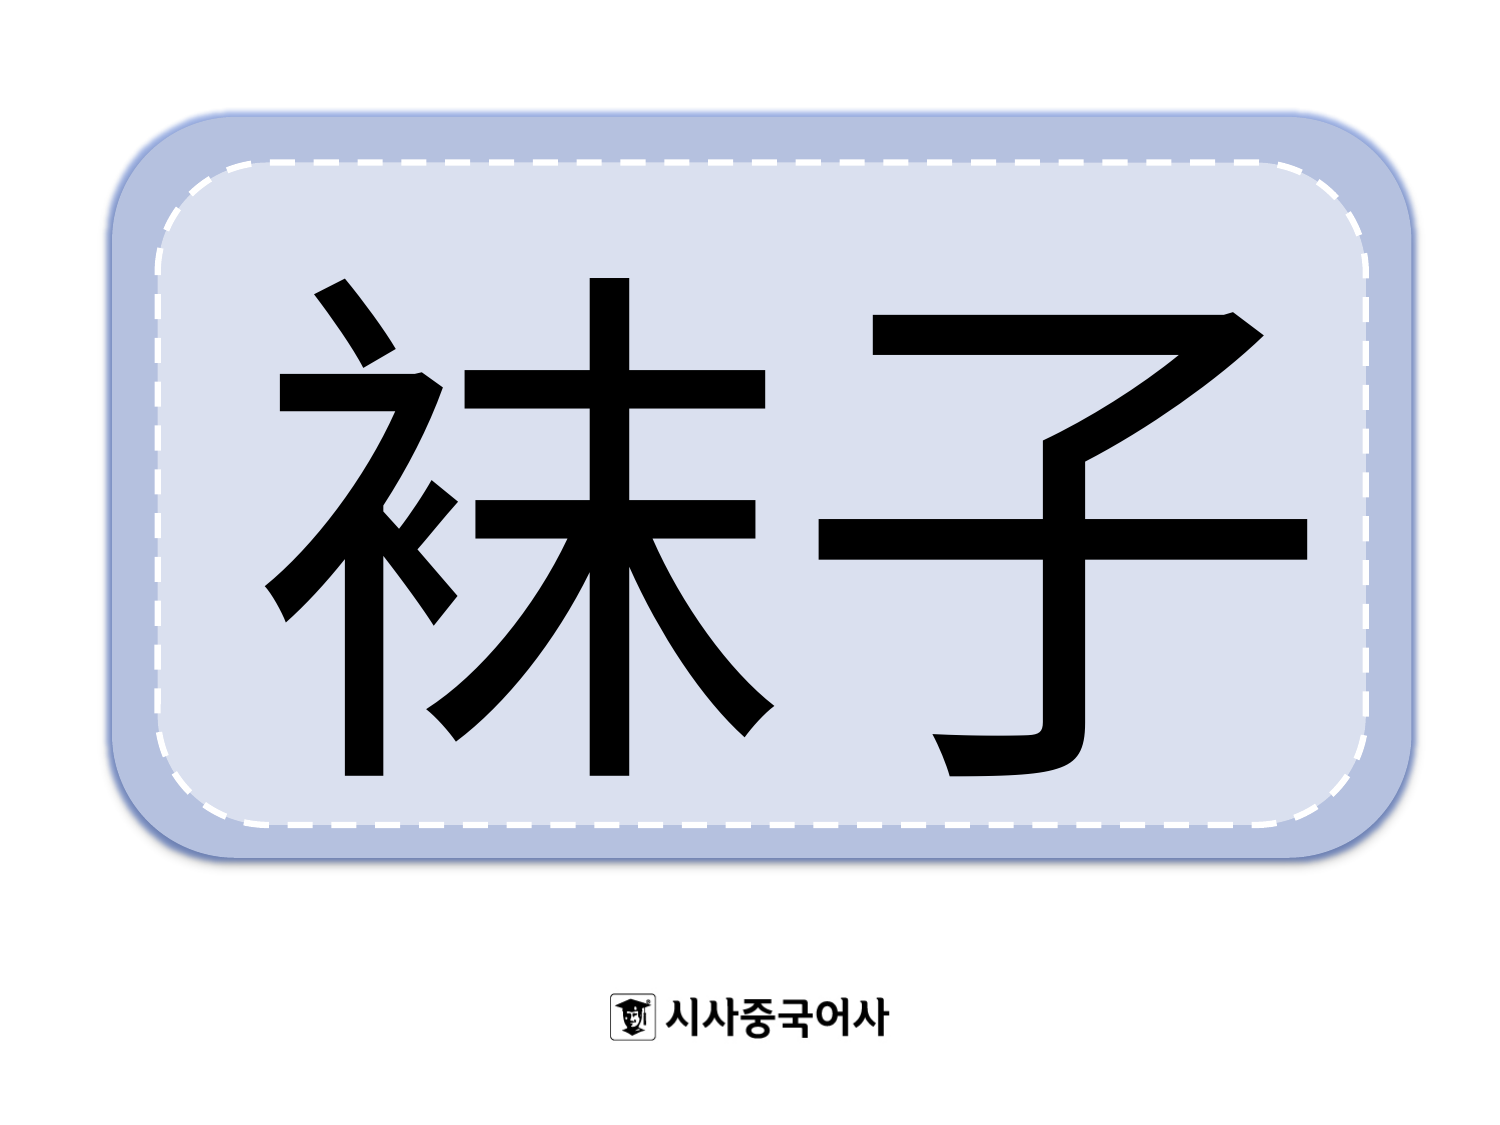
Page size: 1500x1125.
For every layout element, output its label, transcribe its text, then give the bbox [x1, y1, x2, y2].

text_box [162, 160, 1371, 824]
text_box 袜子 [187, 185, 1396, 849]
picture [602, 987, 898, 1047]
